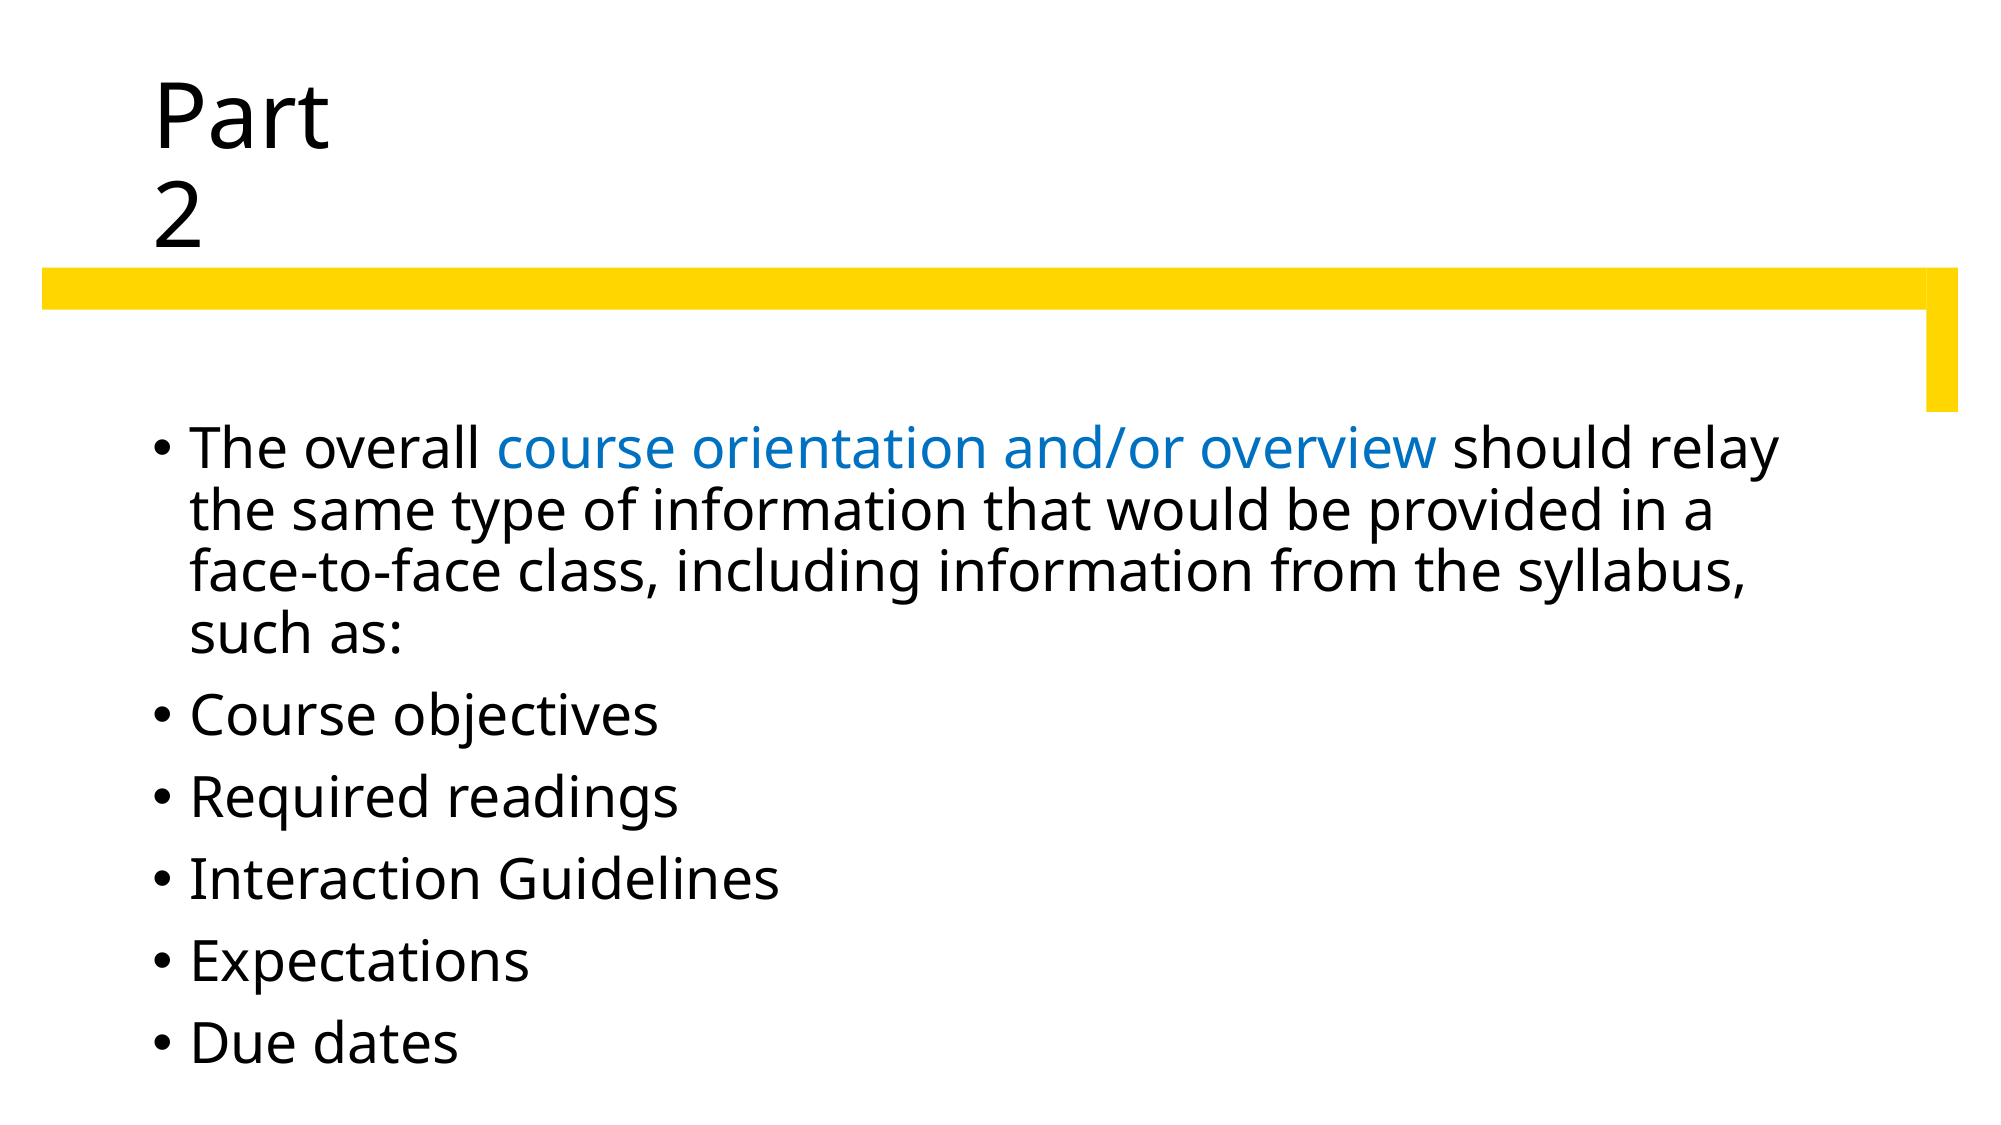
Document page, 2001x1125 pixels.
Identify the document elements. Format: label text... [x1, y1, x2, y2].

title Part 2 [137, 59, 395, 267]
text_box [42, 267, 1958, 412]
list The overall course orientation and/or overview should relay the same type of information that would be provided in a face-to-face class, including information from the syllabus, such as: Course objectives Required readings Interaction Guidelines Expectations Due dates [137, 412, 1863, 1084]
